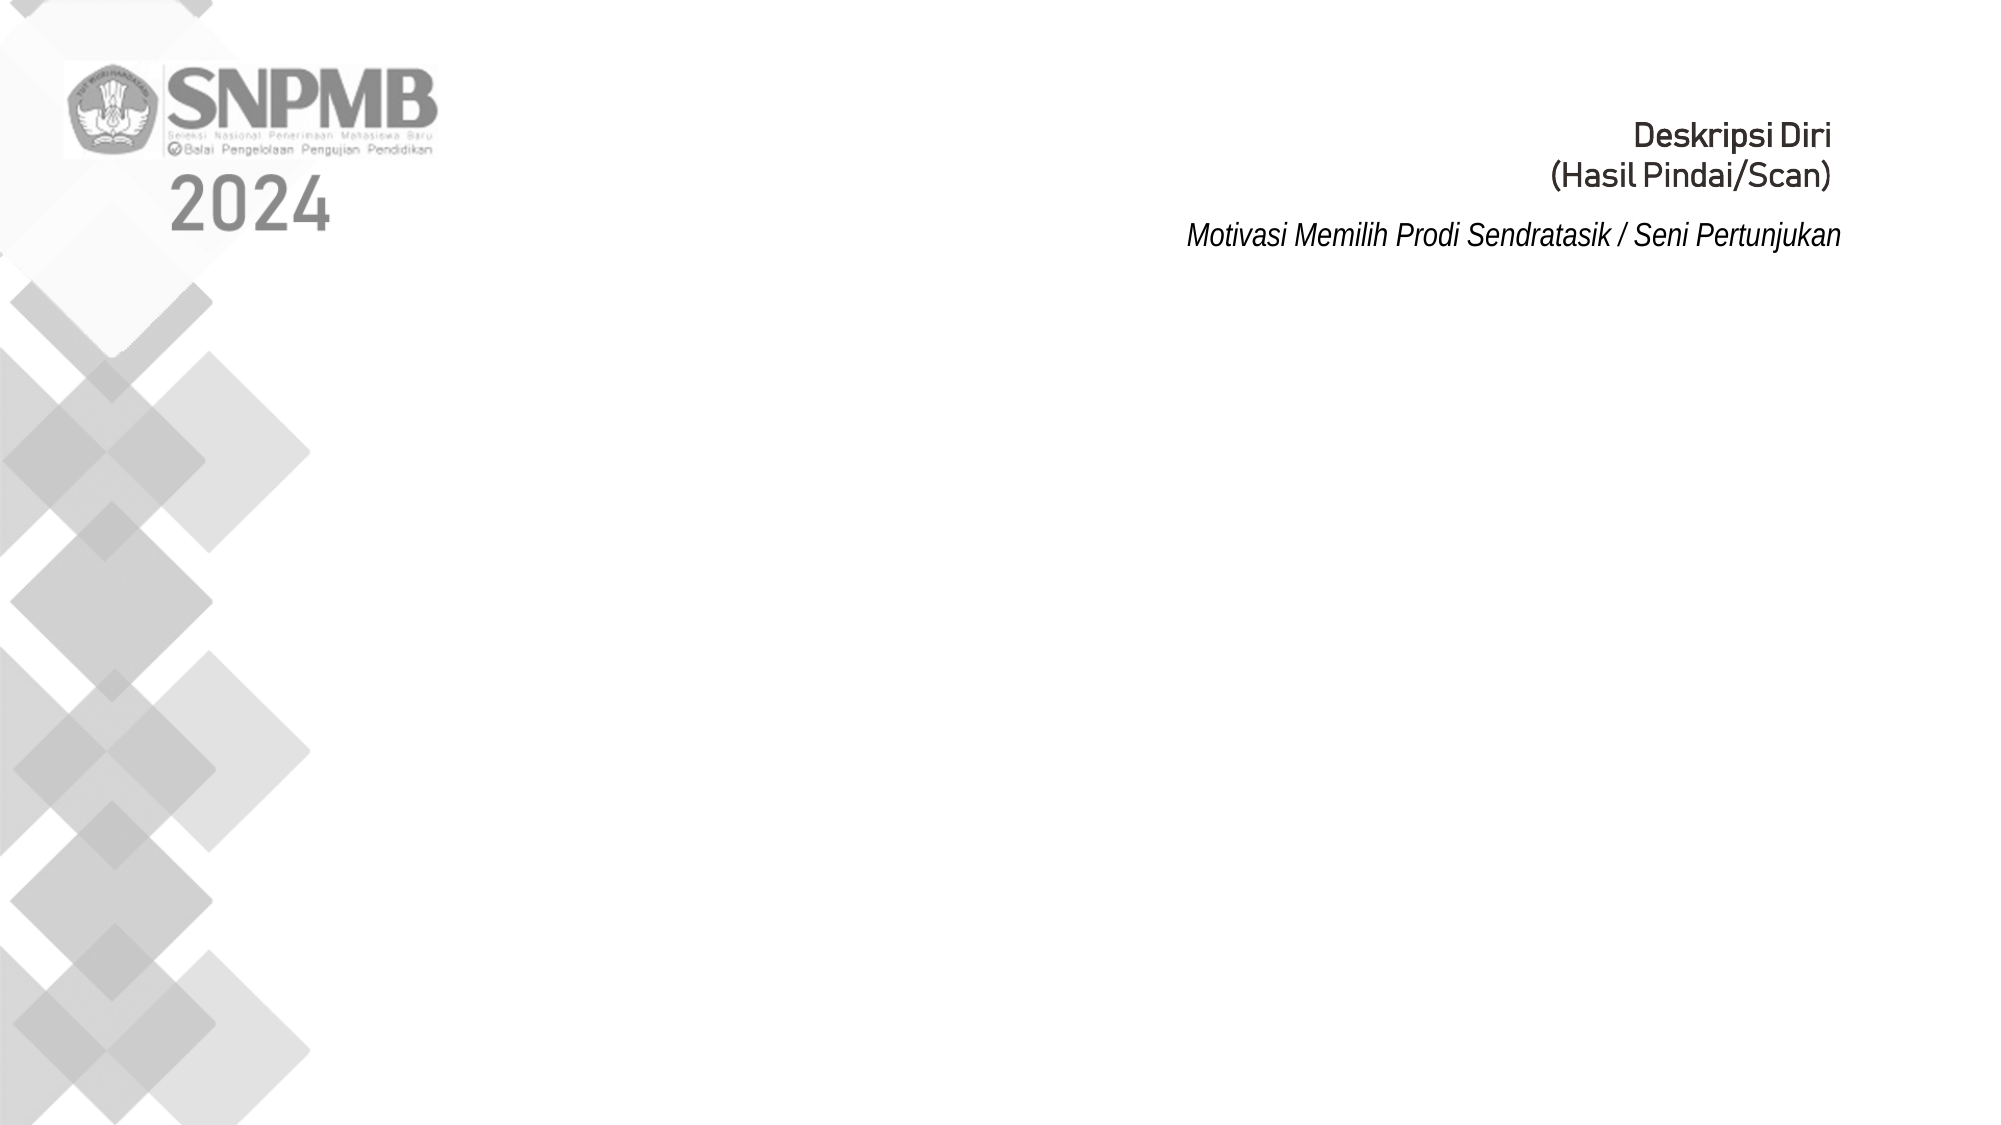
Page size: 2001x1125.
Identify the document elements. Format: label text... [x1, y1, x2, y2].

text_box Motivasi Memilih Prodi Sendratasik / Seni Pertunjukan [856, 206, 1858, 261]
picture [0, 0, 2000, 1125]
